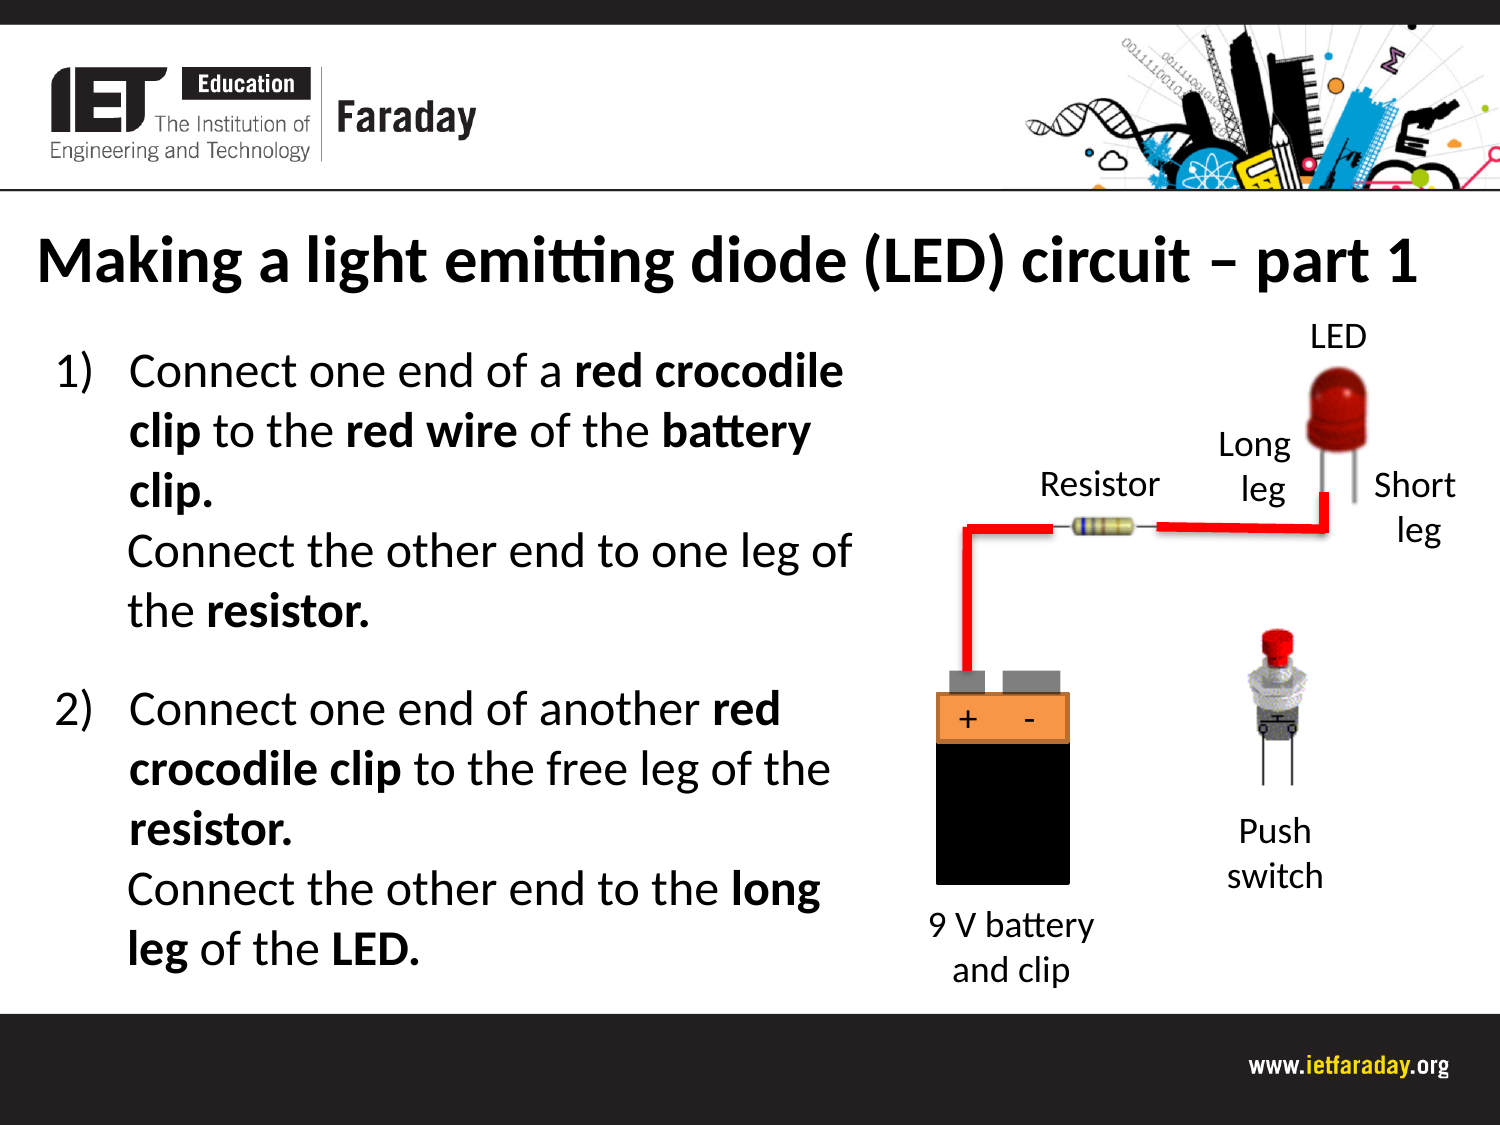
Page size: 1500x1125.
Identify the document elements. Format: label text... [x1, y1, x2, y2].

picture [0, 0, 1500, 1125]
text_box Making a light emitting diode (LED) circuit – part 1 [21, 208, 1479, 303]
text_box Connect one end of a red crocodile clip to the red wire of the battery clip. Connect the other end to one leg of the resistor. Connect one end of another red crocodile clip to the free leg of the resistor. Connect the other end to the long leg of the LED. [39, 330, 890, 983]
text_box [904, 303, 1480, 999]
